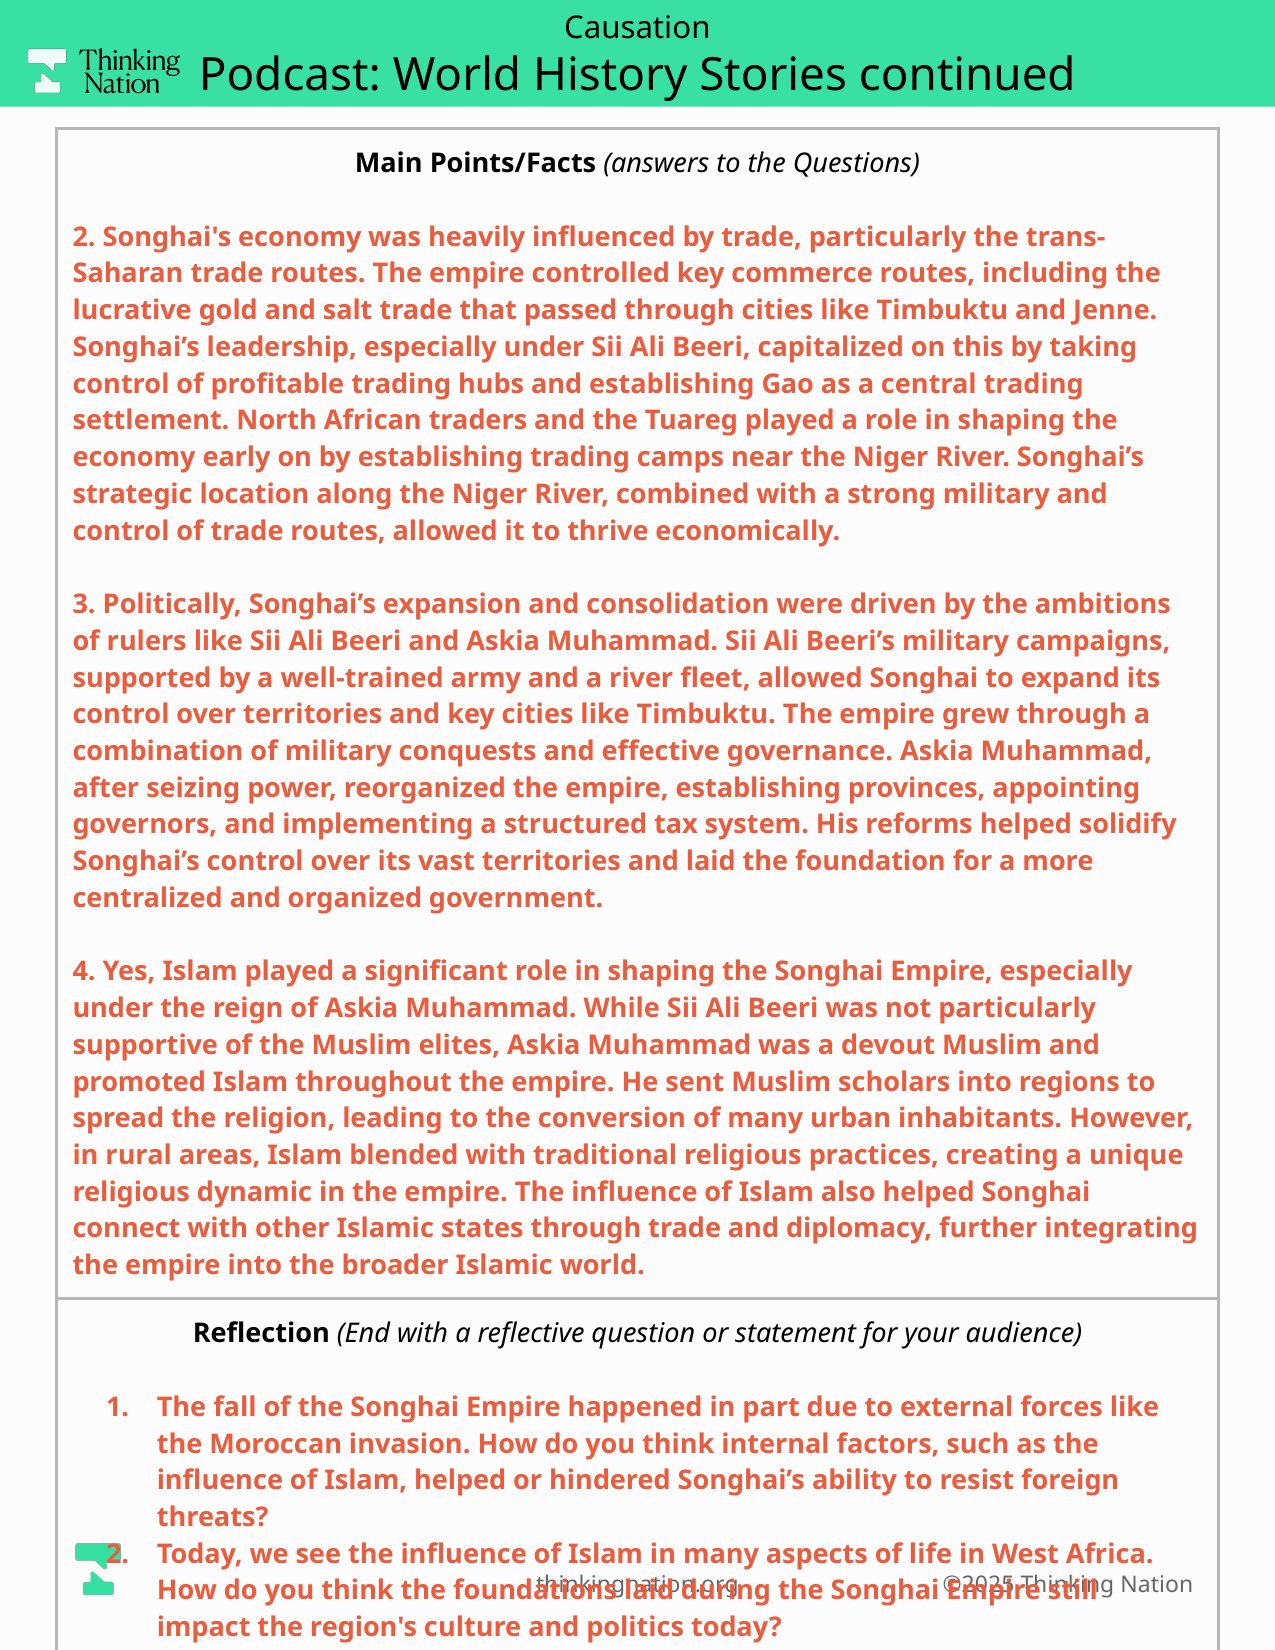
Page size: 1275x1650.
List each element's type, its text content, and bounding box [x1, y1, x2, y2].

picture [62, 1533, 134, 1605]
table_header Main Points/Facts (answers to the Questions) 2. Songhai's economy was heavily influenced by trade, particularly the trans-Saharan trade routes. The empire controlled key commerce routes, including the lucrative gold and salt trade that passed through cities like Timbuktu and Jenne. Songhai’s leadership, especially under Sii Ali Beeri, capitalized on this by taking control of profitable trading hubs and establishing Gao as a central trading settlement. North African traders and the Tuareg played a role in shaping the economy early on by establishing trading camps near the Niger River. Songhai’s strategic location along the Niger River, combined with a strong military and control of trade routes, allowed it to thrive economically. 3. Politically, Songhai’s expansion and consolidation were driven by the ambitions of rulers like Sii Ali Beeri and Askia Muhammad. Sii Ali Beeri’s military campaigns, supported by a well-trained army and a river fleet, allowed Songhai to expand its control over territories and key cities like Timbuktu. The empire grew through a combination of military conquests and effective governance. Askia Muhammad, after seizing power, reorganized the empire, establishing provinces, appointing governors, and implementing a structured tax system. His reforms helped solidify Songhai’s control over its vast territories and laid the foundation for a more centralized and organized government. 4. Yes, Islam played a significant role in shaping the Songhai Empire, especially under the reign of Askia Muhammad. While Sii Ali Beeri was not particularly supportive of the Muslim elites, Askia Muhammad was a devout Muslim and promoted Islam throughout the empire. He sent Muslim scholars into regions to spread the religion, leading to the conversion of many urban inhabitants. However, in rural areas, Islam blended with traditional religious practices, creating a unique religious dynamic in the empire. The influence of Islam also helped Songhai connect with other Islamic states through trade and diplomacy, further integrating the empire into the broader Islamic world. [58, 130, 1217, 1297]
table_cell Reflection (End with a reflective question or statement for your audience) The fall of the Songhai Empire happened in part due to external forces like the Moroccan invasion. How do you think internal factors, such as the influence of Islam, helped or hindered Songhai’s ability to resist foreign threats? Today, we see the influence of Islam in many aspects of life in West Africa. How do you think the foundations laid during the Songhai Empire still impact the region's culture and politics today? [58, 1300, 1217, 1650]
picture [11, 34, 185, 107]
text_box Causation Podcast: World History Stories continued [0, 0, 1275, 107]
